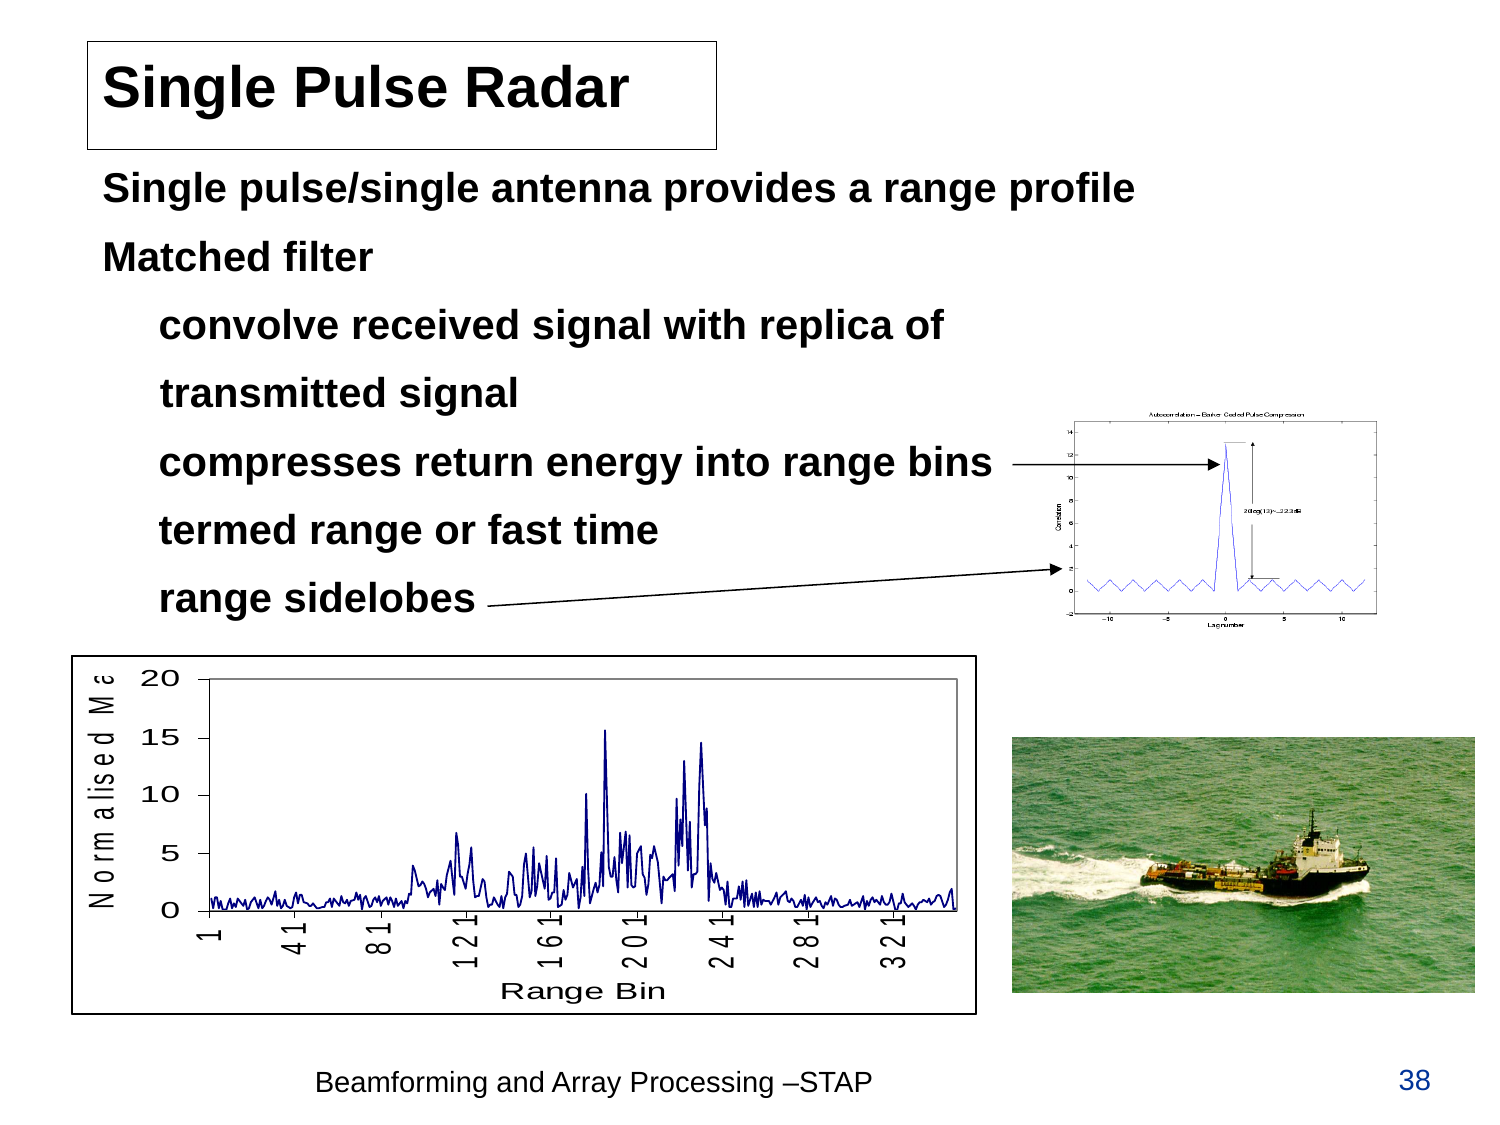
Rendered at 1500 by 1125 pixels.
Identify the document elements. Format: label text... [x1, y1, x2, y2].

slide_number 38 [1207, 1055, 1447, 1102]
text_box Single pulse/single antenna provides a range profile Matched filter convolve received signal with replica of transmitted signal compresses return energy into range bins termed range or fast time range sidelobes [87, 143, 1438, 569]
title Single Pulse Radar [87, 41, 717, 143]
picture [62, 649, 988, 1021]
picture [1012, 276, 1476, 993]
